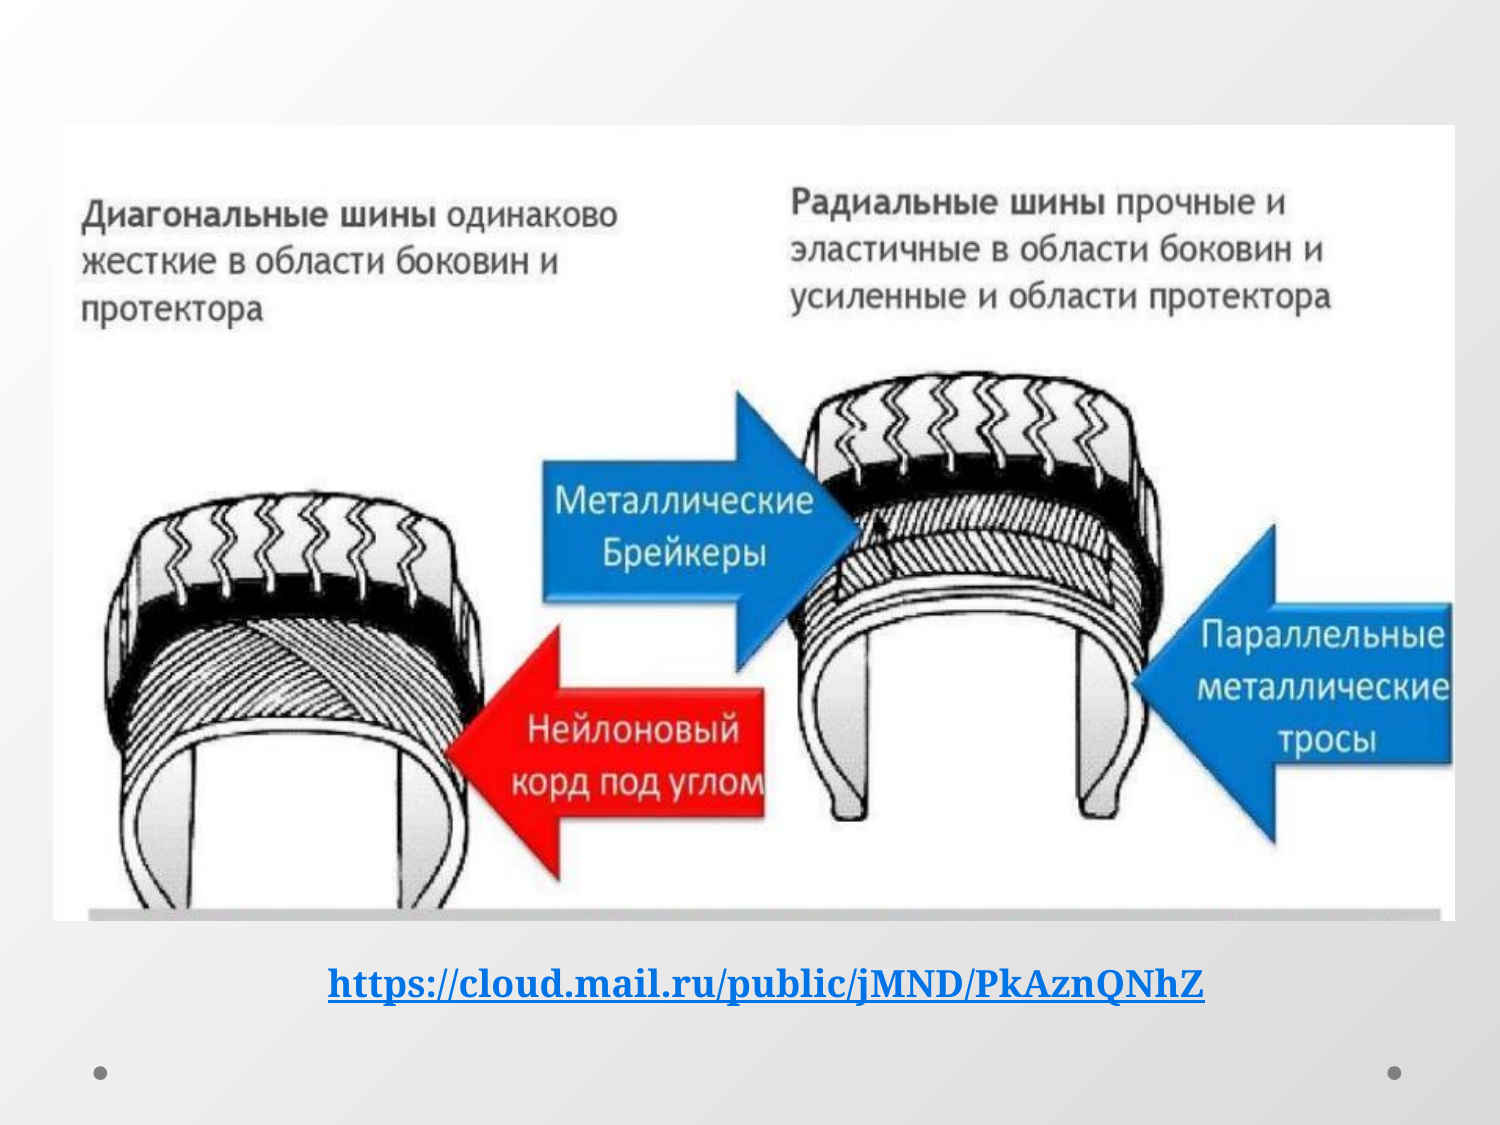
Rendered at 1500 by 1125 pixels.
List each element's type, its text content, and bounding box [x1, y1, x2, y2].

text_box https://cloud.mail.ru/public/jMND/PkAznQNhZ [312, 952, 1306, 1063]
picture [52, 125, 1455, 921]
